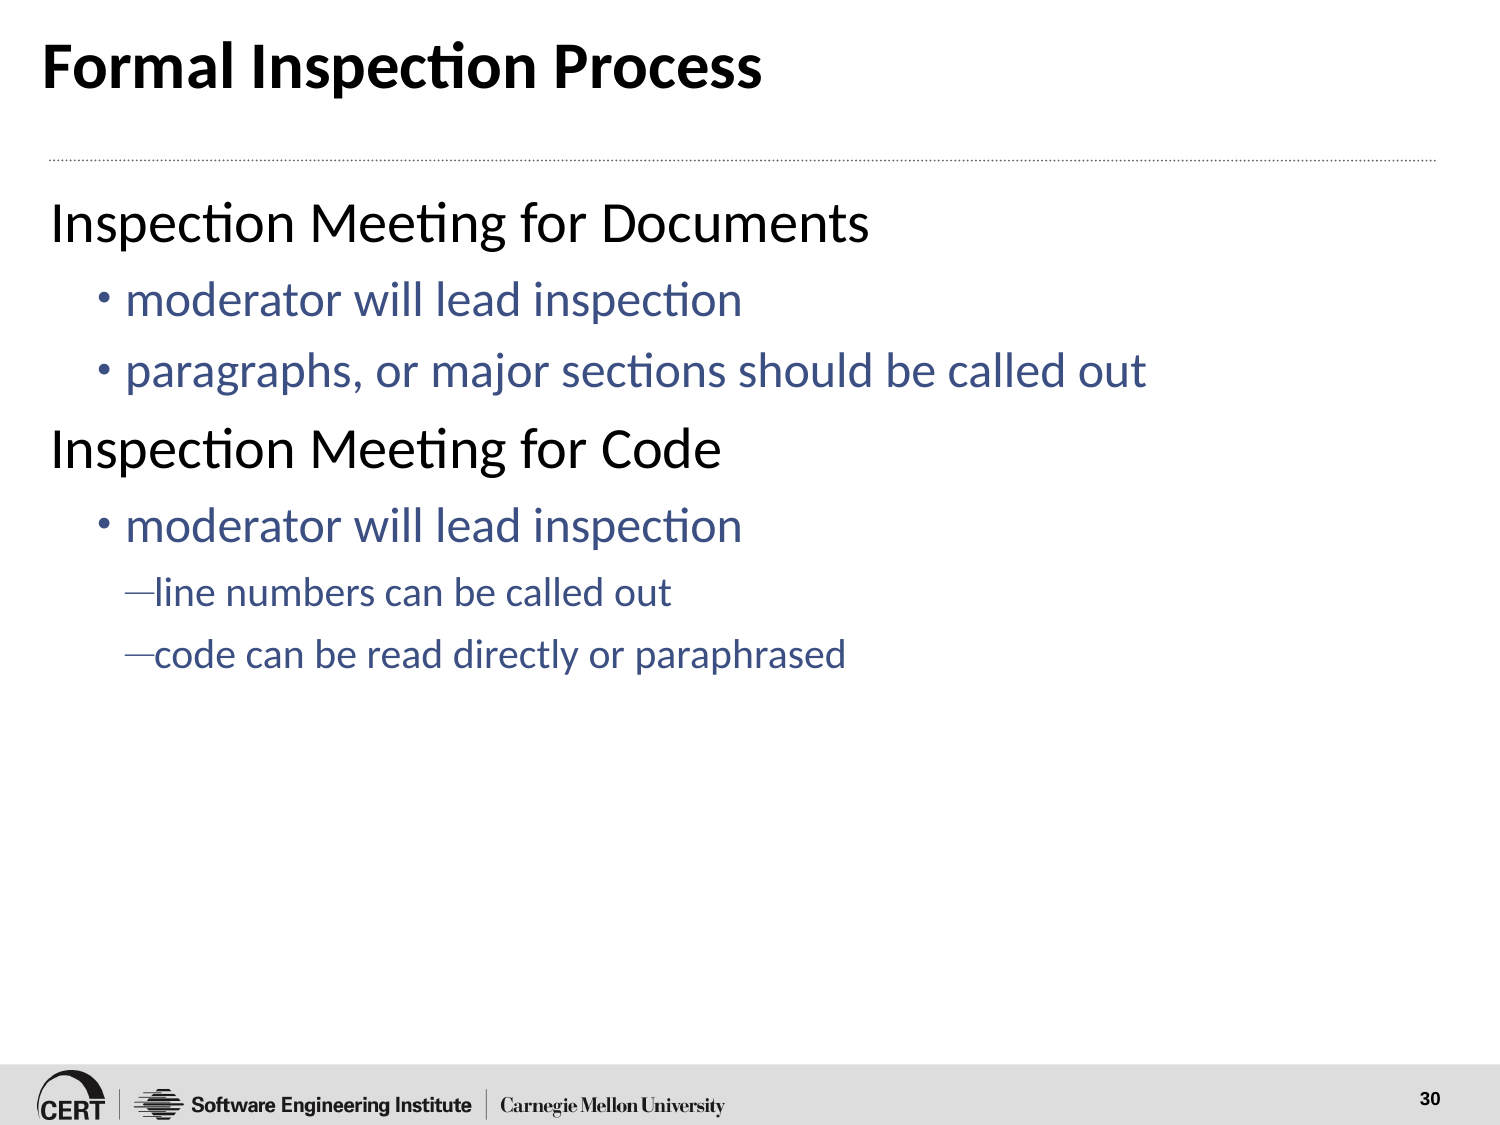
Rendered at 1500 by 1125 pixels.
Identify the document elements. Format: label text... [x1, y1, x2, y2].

title Formal Inspection Process [42, 37, 1434, 155]
picture [37, 1069, 725, 1122]
list Inspection Meeting for Documents moderator will lead inspection paragraphs, or major sections should be called out Inspection Meeting for Code moderator will lead inspection line numbers can be called out code can be read directly or paraphrased [49, 187, 1438, 1001]
